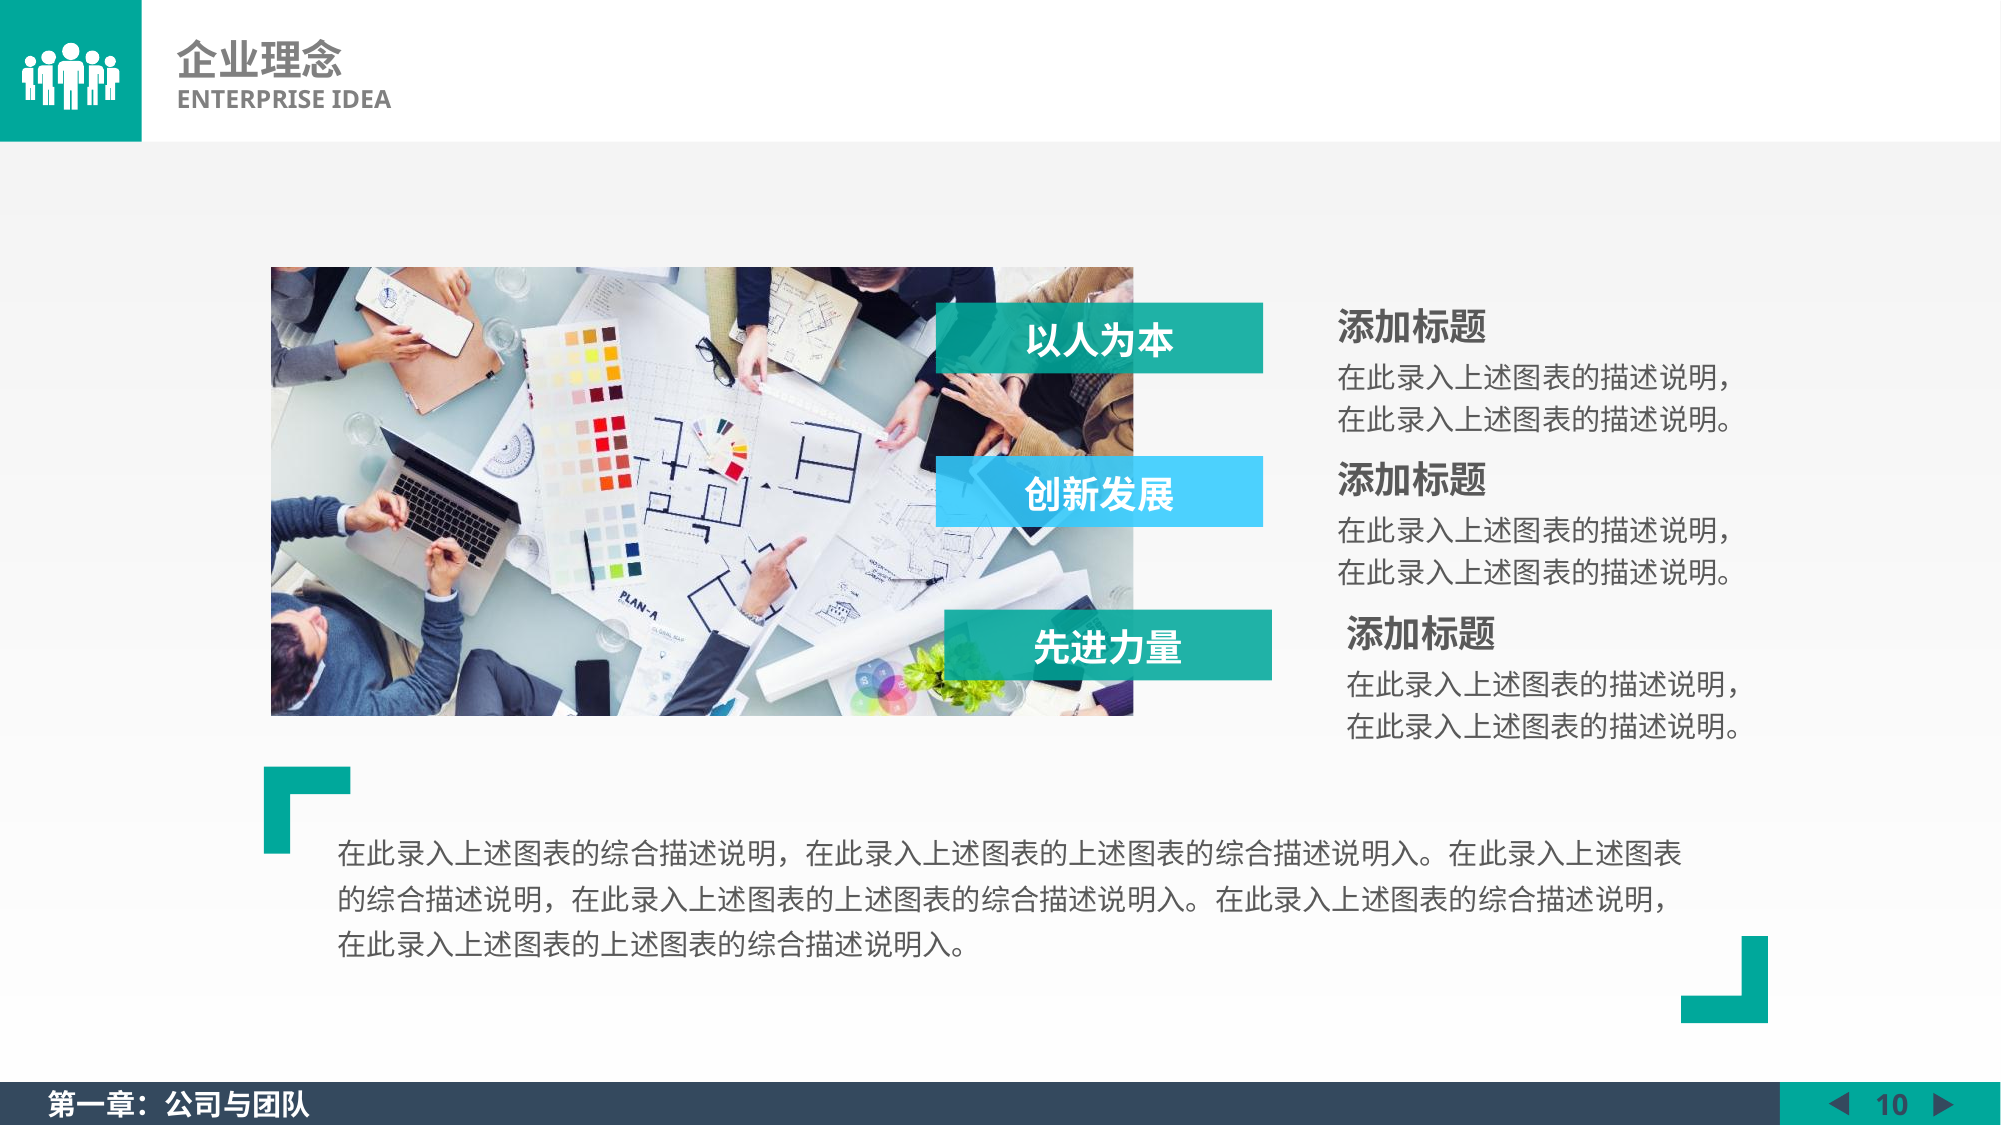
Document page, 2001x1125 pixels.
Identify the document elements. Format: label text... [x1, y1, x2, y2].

text_box 在此录入上述图表的描述说明，在此录入上述图表的描述说明。 [1330, 651, 1792, 751]
text_box [0, 0, 144, 144]
text_box 创新发展 [935, 463, 1264, 523]
text_box 在此录入上述图表的描述说明，在此录入上述图表的描述说明。 [1322, 344, 1784, 444]
text_box 添加标题 [1322, 295, 1577, 344]
text_box [37, 50, 57, 106]
text_box [104, 55, 120, 100]
text_box [85, 50, 104, 106]
text_box [0, 1080, 8, 1125]
text_box 10 [1779, 1078, 2001, 1125]
text_box 企业理念 ENTERPRISE IDEA [161, 59, 859, 138]
text_box [263, 766, 351, 854]
text_box 以人为本 [935, 309, 1264, 370]
text_box [351, 1080, 1778, 1125]
text_box 添加标题 [1322, 448, 1577, 498]
text_box [1681, 936, 1768, 1024]
text_box [22, 55, 37, 100]
text_box [57, 42, 84, 110]
text_box [934, 301, 1265, 376]
text_box 先进力量 [944, 616, 1272, 677]
text_box [144, 0, 2001, 144]
text_box 添加标题 [1331, 602, 1586, 651]
text_box [934, 454, 1265, 529]
text_box 第一章：公司与团队 [8, 1078, 351, 1125]
text_box 在此录入上述图表的综合描述说明，在此录入上述图表的上述图表的综合描述说明入。在此录入上述图表的综合描述说明，在此录入上述图表的上述图表的综合描述说明入。在此录入上述图表的综合描述说明，在此录入上述图表的上述图表的综合描述说明入。 [322, 818, 1725, 970]
text_box [269, 265, 1136, 718]
text_box 在此录入上述图表的描述说明，在此录入上述图表的描述说明。 [1322, 498, 1784, 597]
text_box [942, 608, 1274, 683]
